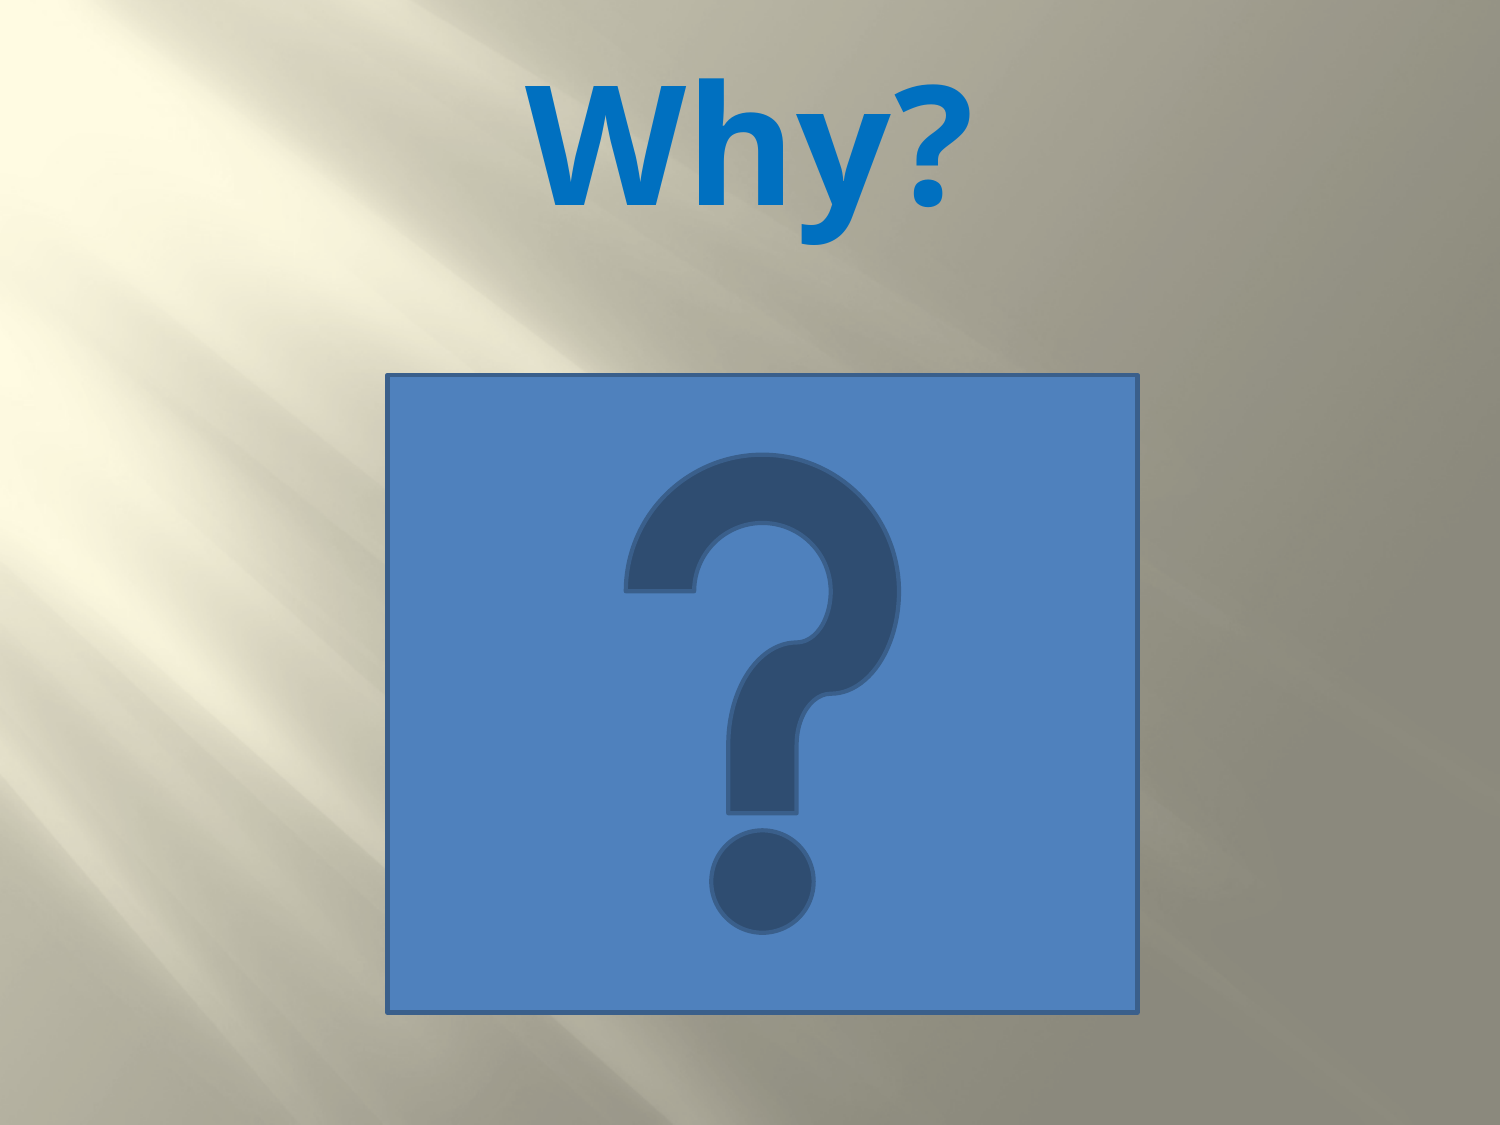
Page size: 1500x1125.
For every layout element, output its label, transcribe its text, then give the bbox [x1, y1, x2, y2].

title Why? [75, 45, 1425, 233]
text_box [385, 373, 1140, 1015]
